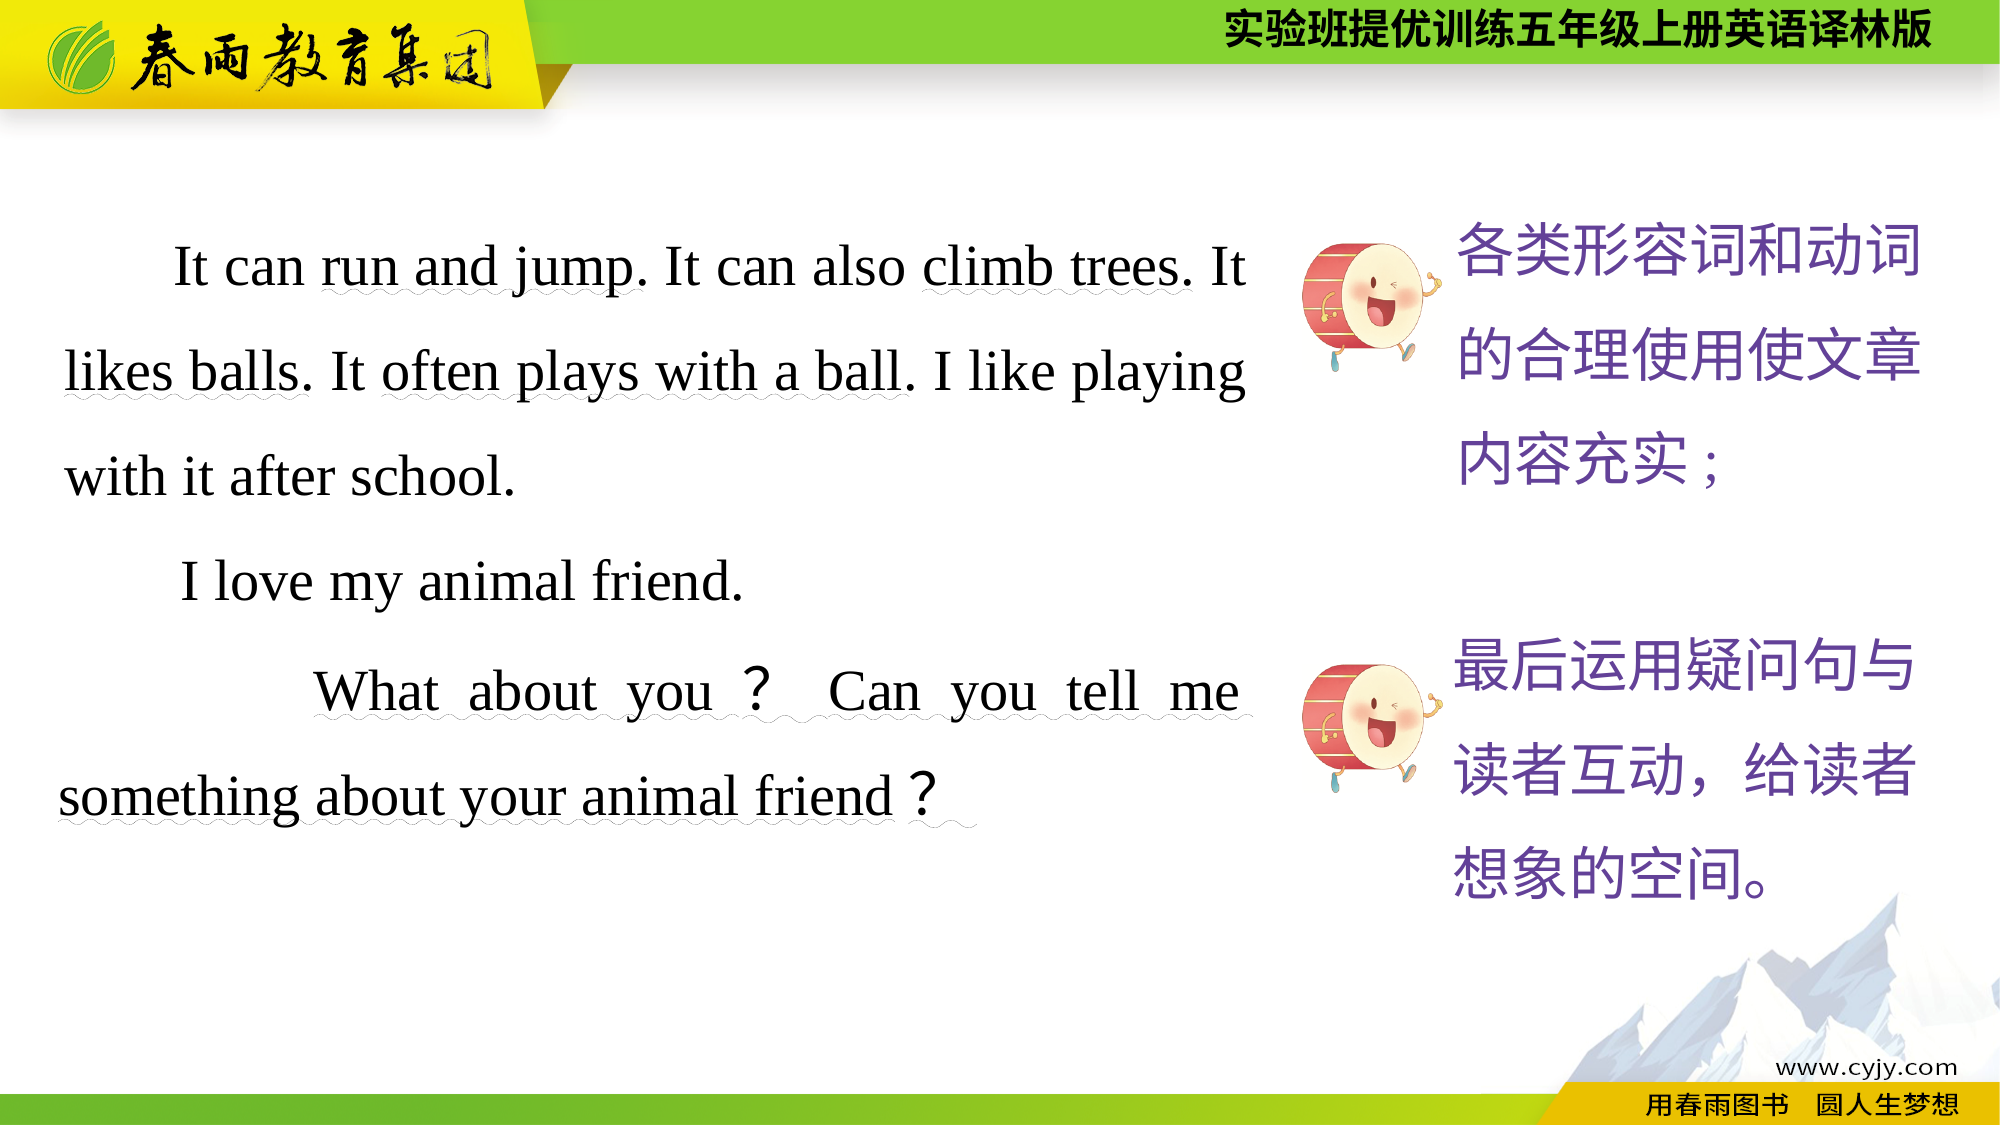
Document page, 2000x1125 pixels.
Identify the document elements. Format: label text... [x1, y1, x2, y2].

picture [0, 0, 2000, 1125]
list What about you？Can you tell me something about your animal friend？ [43, 609, 1256, 882]
text_box 各类形容词和动词的合理使用使文章内容充实; [1441, 170, 1985, 500]
text_box It can run and jump. It can also climb trees. It likes balls. It often plays with a ball. I like playing with it after school. I love my animal friend. [49, 184, 1262, 620]
text_box 最后运用疑问句与读者互动，给读者想象的空间。 [1437, 585, 1982, 916]
